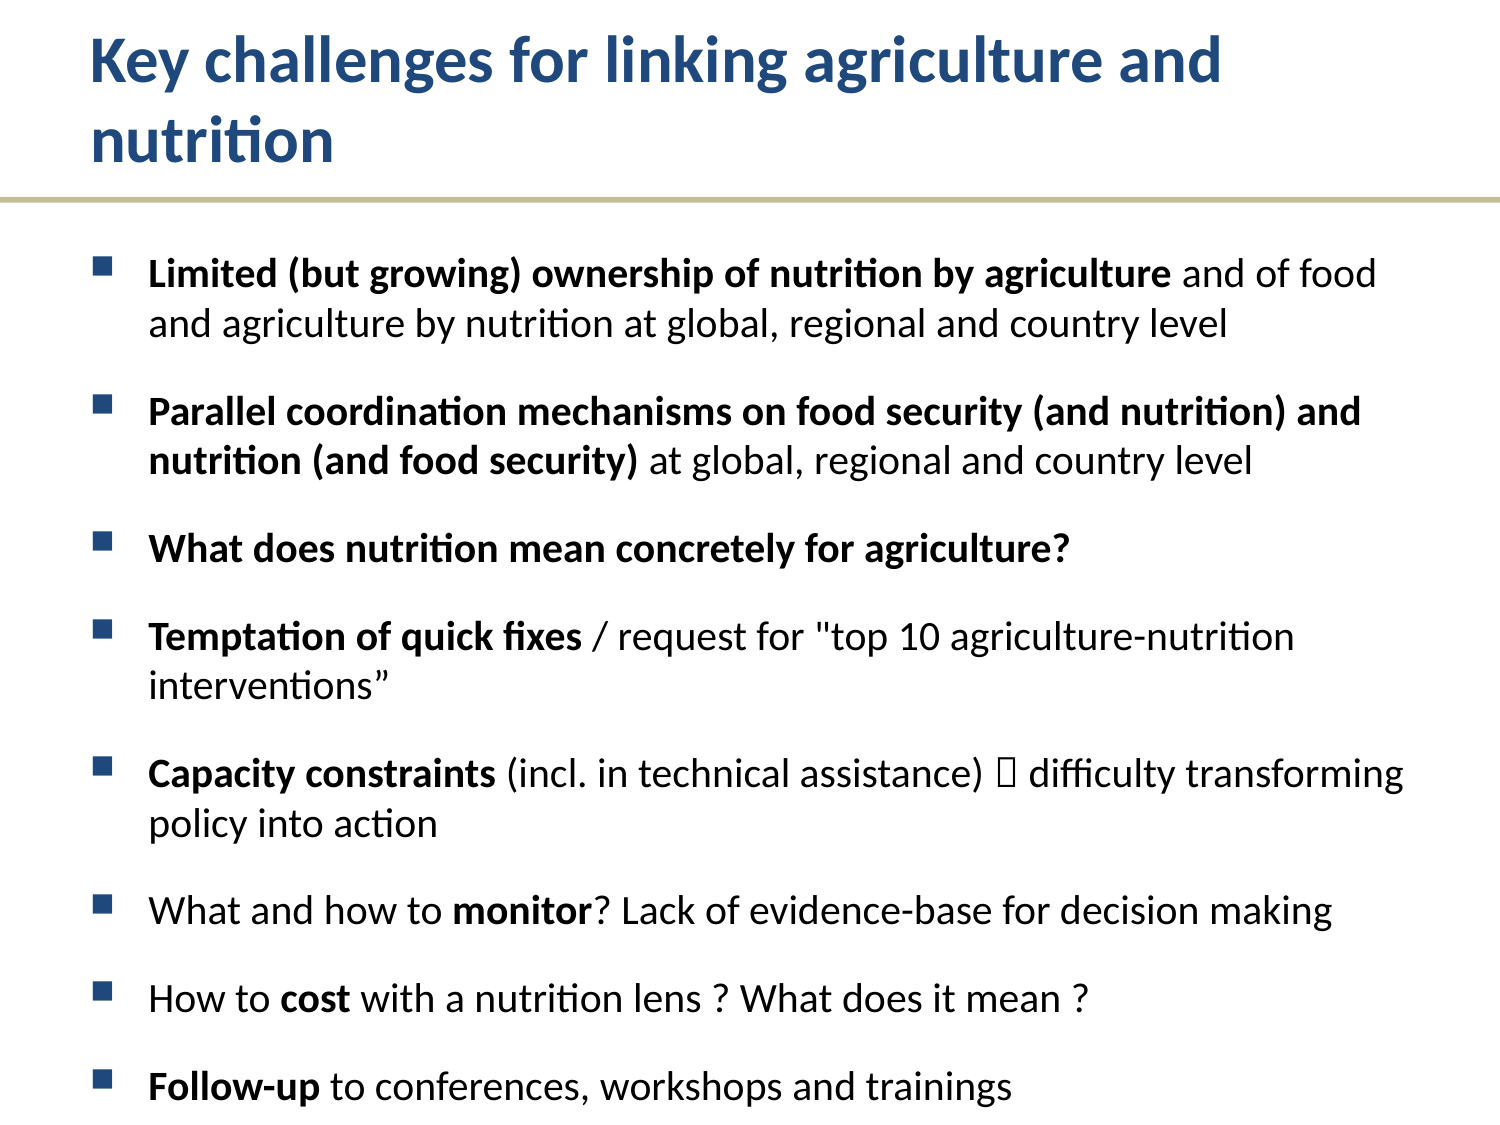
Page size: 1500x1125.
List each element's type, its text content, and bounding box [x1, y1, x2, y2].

list Limited (but growing) ownership of nutrition by agriculture and of food and agriculture by nutrition at global, regional and country level Parallel coordination mechanisms on food security (and nutrition) and nutrition (and food security) at global, regional and country level What does nutrition mean concretely for agriculture? Temptation of quick fixes / request for "top 10 agriculture-nutrition interventions” Capacity constraints (incl. in technical assistance)  difficulty transforming policy into action What and how to monitor? Lack of evidence-base for decision making How to cost with a nutrition lens ? What does it mean ? Follow-up to conferences, workshops and trainings [75, 238, 1425, 1024]
title Key challenges for linking agriculture and nutrition [75, 19, 1424, 173]
